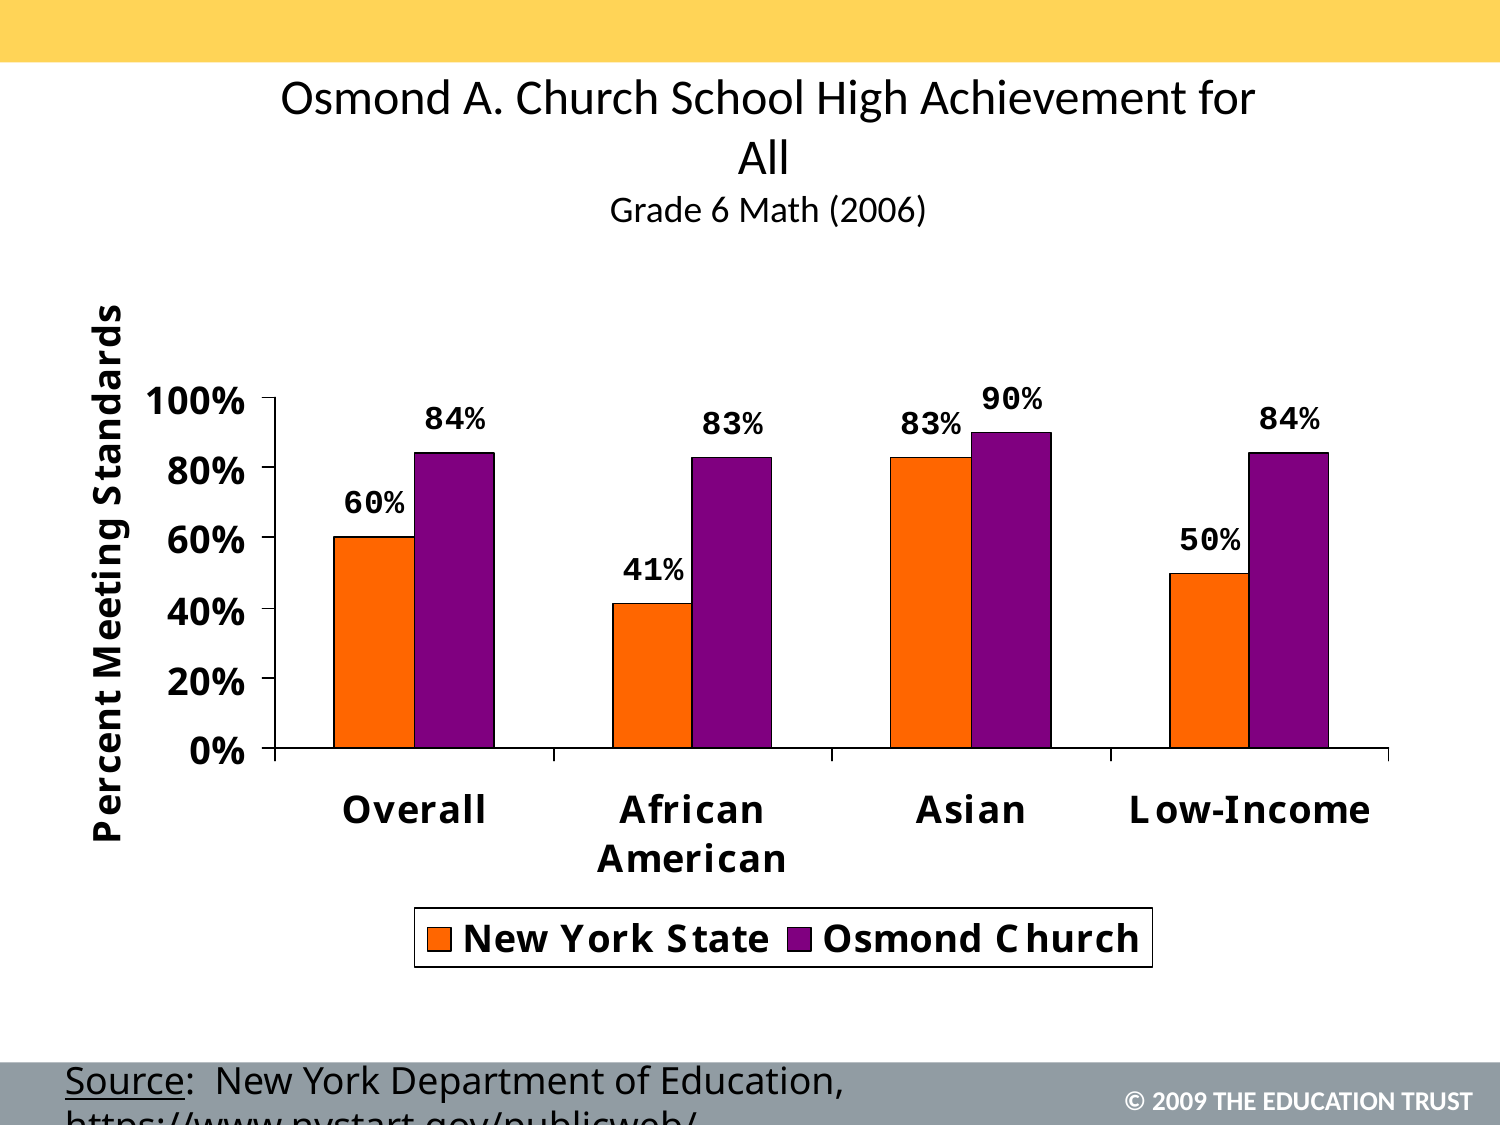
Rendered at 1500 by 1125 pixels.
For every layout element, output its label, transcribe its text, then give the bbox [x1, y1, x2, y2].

text_box Source: New York Department of Education, https://www.nystart.gov/publicweb/ [49, 1049, 1388, 1125]
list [43, 225, 1413, 984]
title Osmond A. Church School High Achievement for All Grade 6 Math (2006) [262, 44, 1276, 224]
